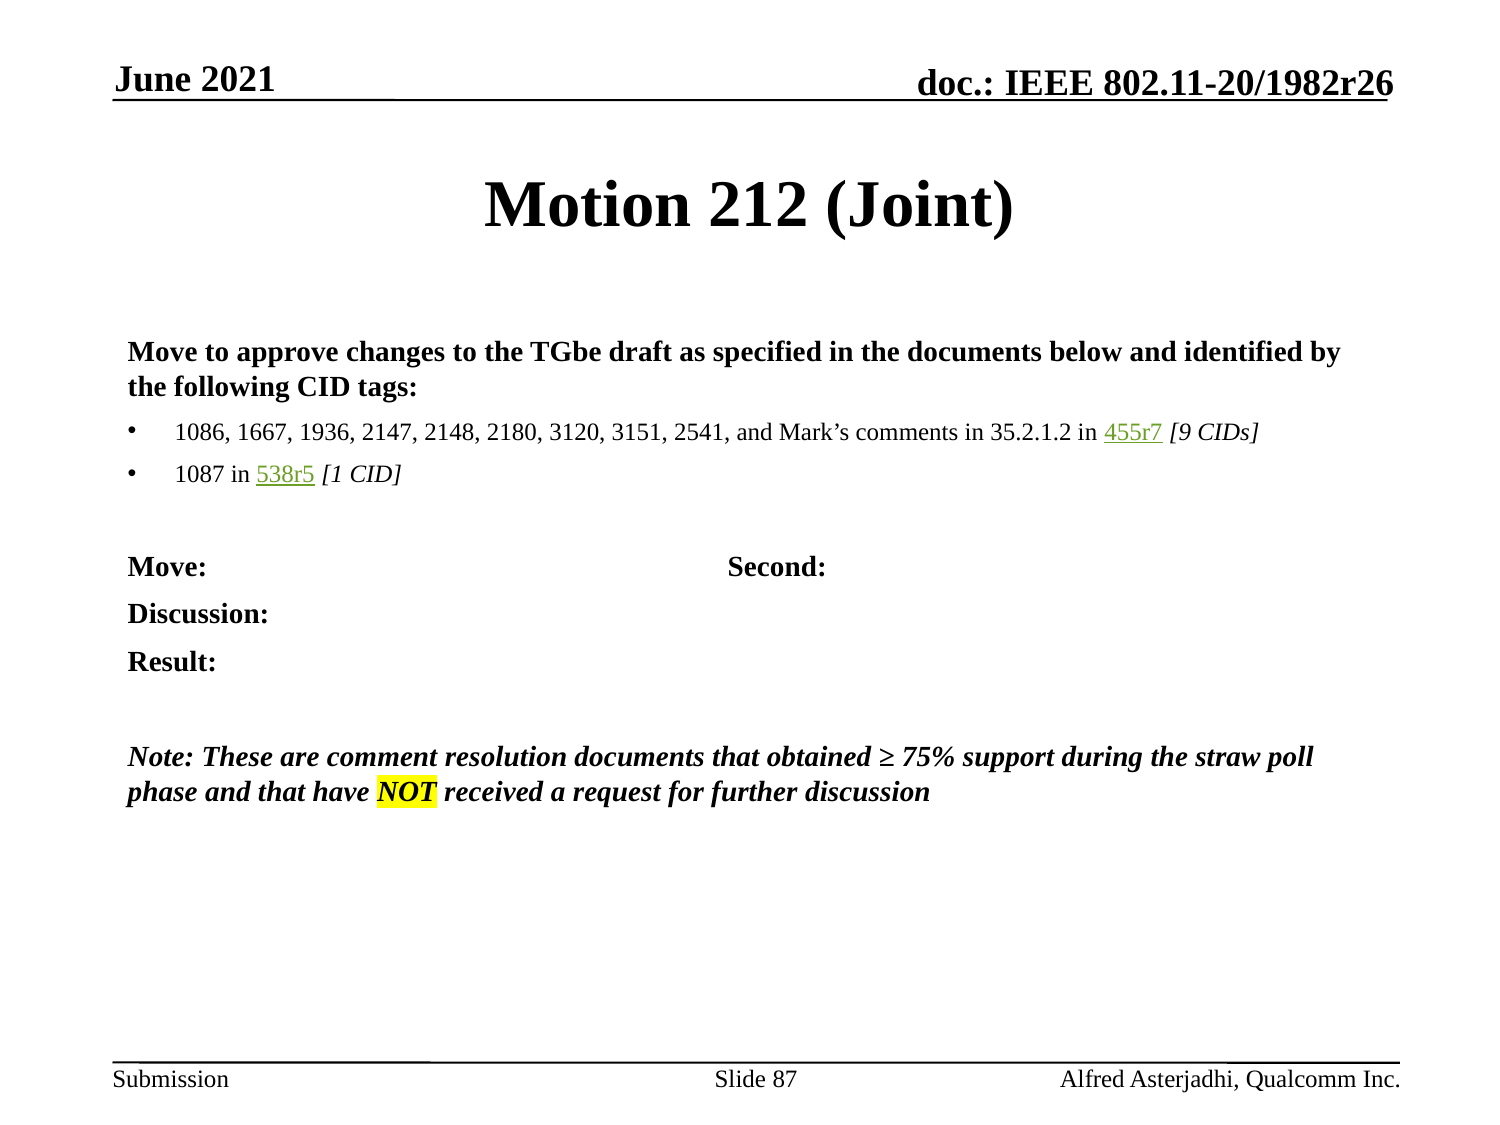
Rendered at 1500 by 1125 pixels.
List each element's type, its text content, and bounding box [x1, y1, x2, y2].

slide_number Slide 87 [712, 1061, 800, 1123]
footer Alfred Asterjadhi, Qualcomm Inc. [878, 1061, 1402, 1093]
title Motion 212 (Joint) [112, 112, 1388, 288]
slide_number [114, 54, 423, 100]
list Move to approve changes to the TGbe draft as specified in the documents below and identified by the following CID tags: 1086, 1667, 1936, 2147, 2148, 2180, 3120, 3151, 2541, and Mark’s comments in 35.2.1.2 in 455r7 [9 CIDs] 1087 in 538r5 [1 CID] Move: Second: Discussion: Result: Note: These are comment resolution documents that obtained ≥ 75% support during the straw poll phase and that have NOT received a request for further discussion [112, 324, 1388, 1063]
